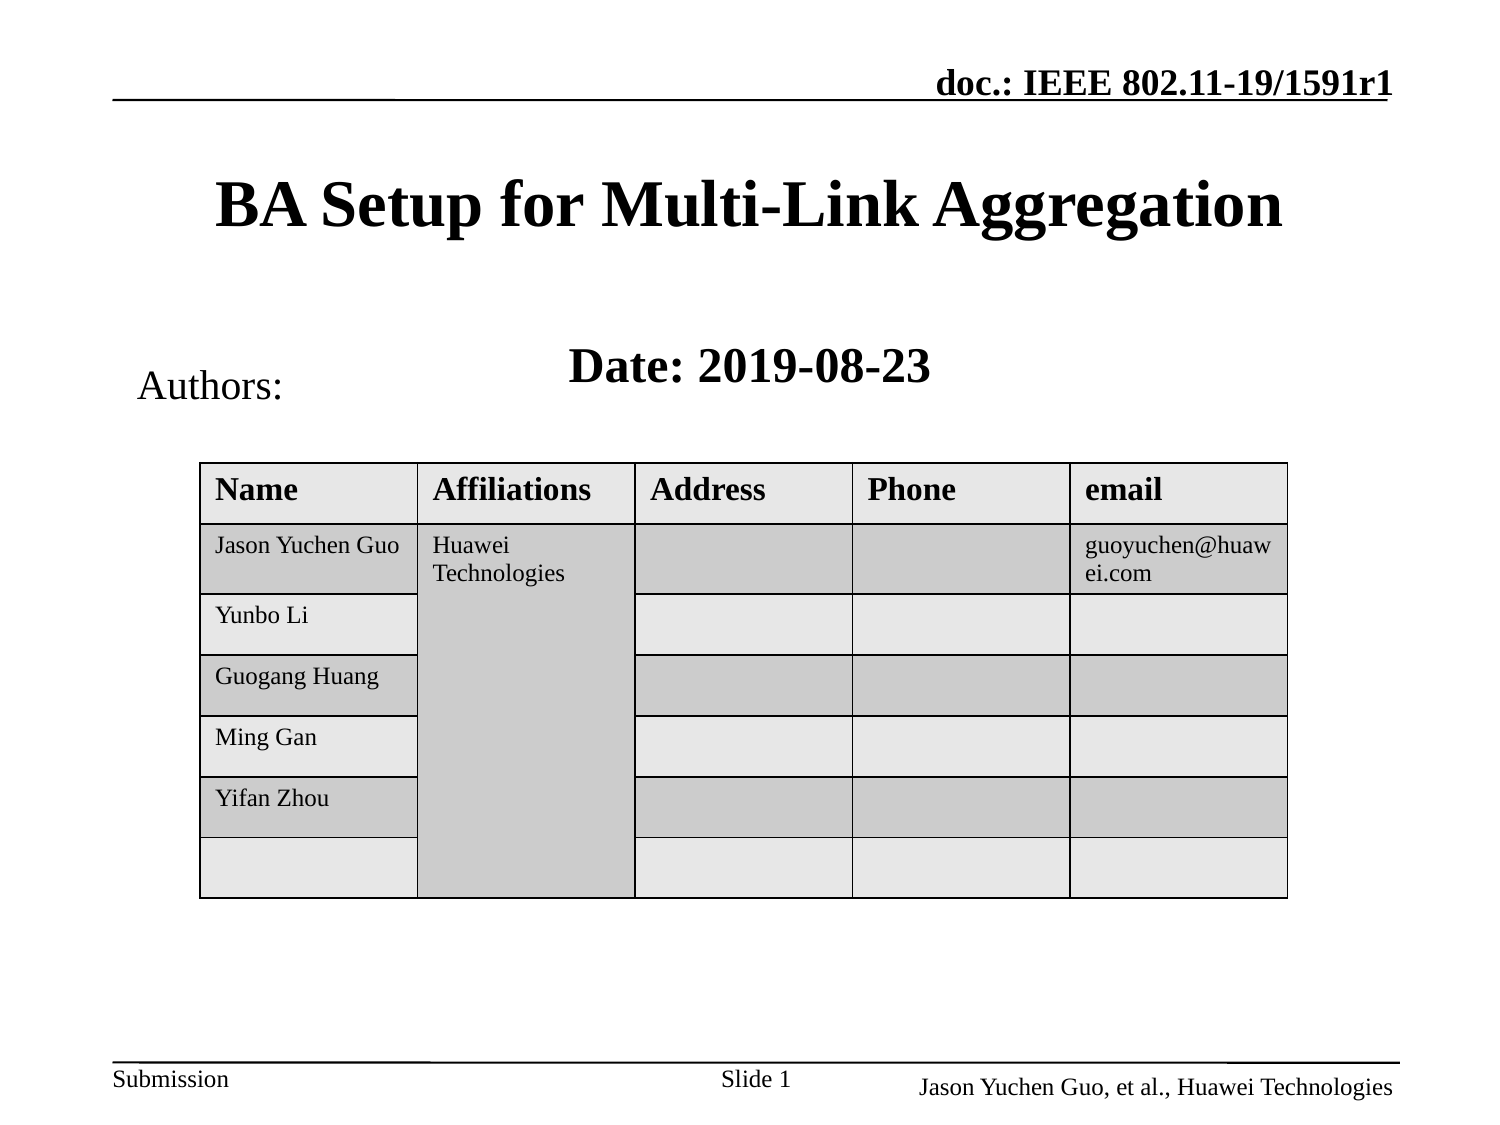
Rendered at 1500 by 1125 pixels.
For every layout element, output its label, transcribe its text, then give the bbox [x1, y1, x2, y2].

table_cell [853, 525, 1069, 593]
table_cell Huawei Technologies [418, 525, 634, 897]
table_cell [636, 838, 852, 897]
title BA Setup for Multi-Link Aggregation [112, 112, 1388, 288]
slide_number Slide 1 [712, 1061, 800, 1123]
table_cell [853, 838, 1069, 897]
table_cell [636, 656, 852, 715]
table_cell [636, 525, 852, 593]
table_header Affiliations [418, 464, 634, 523]
table_cell [853, 717, 1069, 776]
table_header Phone [853, 464, 1069, 523]
table_cell [853, 778, 1069, 837]
table_cell [1071, 838, 1287, 897]
table_cell guoyuchen@huawei.com [1071, 525, 1287, 593]
table_cell [1071, 717, 1287, 776]
table_header email [1071, 464, 1287, 523]
table_cell [636, 595, 852, 654]
table_cell Yunbo Li [201, 595, 417, 654]
table_cell Ming Gan [201, 717, 417, 776]
table_cell [636, 778, 852, 837]
table_header Address [636, 464, 852, 523]
table_cell Guogang Huang [201, 656, 417, 715]
table_cell [201, 838, 417, 897]
text_box Authors: [121, 349, 360, 413]
table_cell [1071, 778, 1287, 837]
table_header Name [201, 464, 417, 523]
table_cell [636, 717, 852, 776]
table_cell Jason Yuchen Guo [201, 525, 417, 593]
table_cell Yifan Zhou [201, 778, 417, 837]
table_cell [1071, 595, 1287, 654]
table_cell [853, 595, 1069, 654]
table_cell [853, 656, 1069, 715]
list Date: 2019-08-23 [112, 324, 1388, 1000]
table_cell [1071, 656, 1287, 715]
